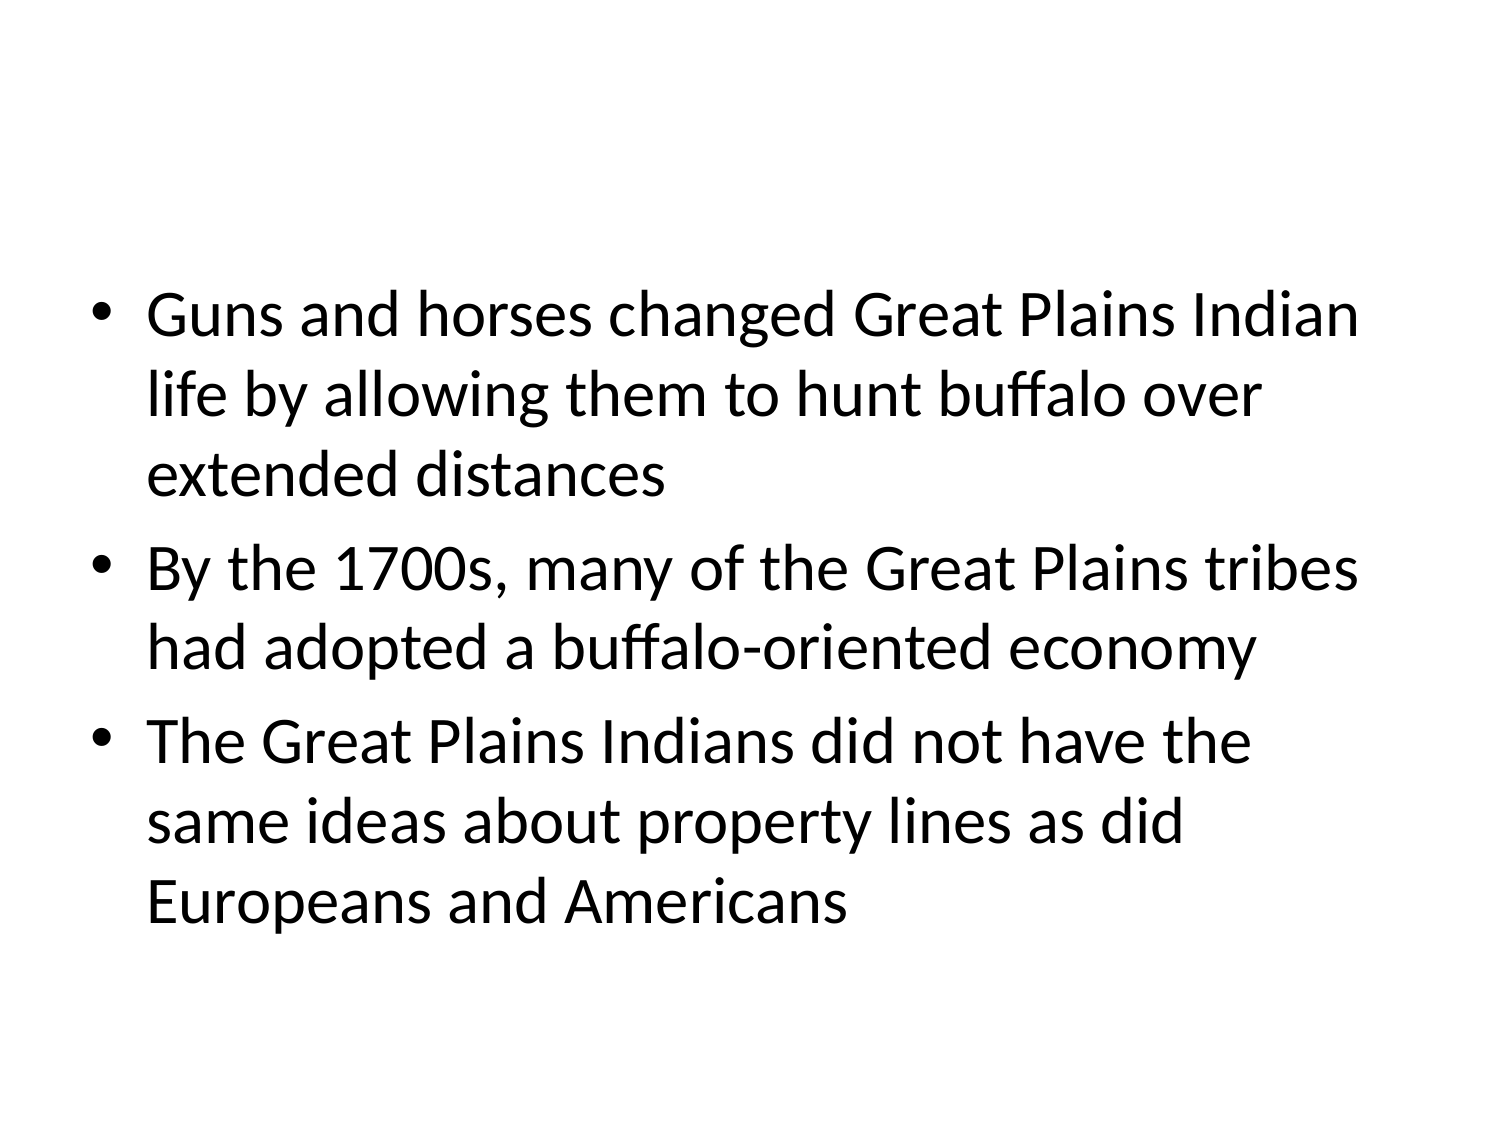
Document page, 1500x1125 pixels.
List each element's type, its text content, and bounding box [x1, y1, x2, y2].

list Guns and horses changed Great Plains Indian life by allowing them to hunt buffalo over extended distances By the 1700s, many of the Great Plains tribes had adopted a buffalo-oriented economy The Great Plains Indians did not have the same ideas about property lines as did Europeans and Americans [75, 262, 1425, 1005]
